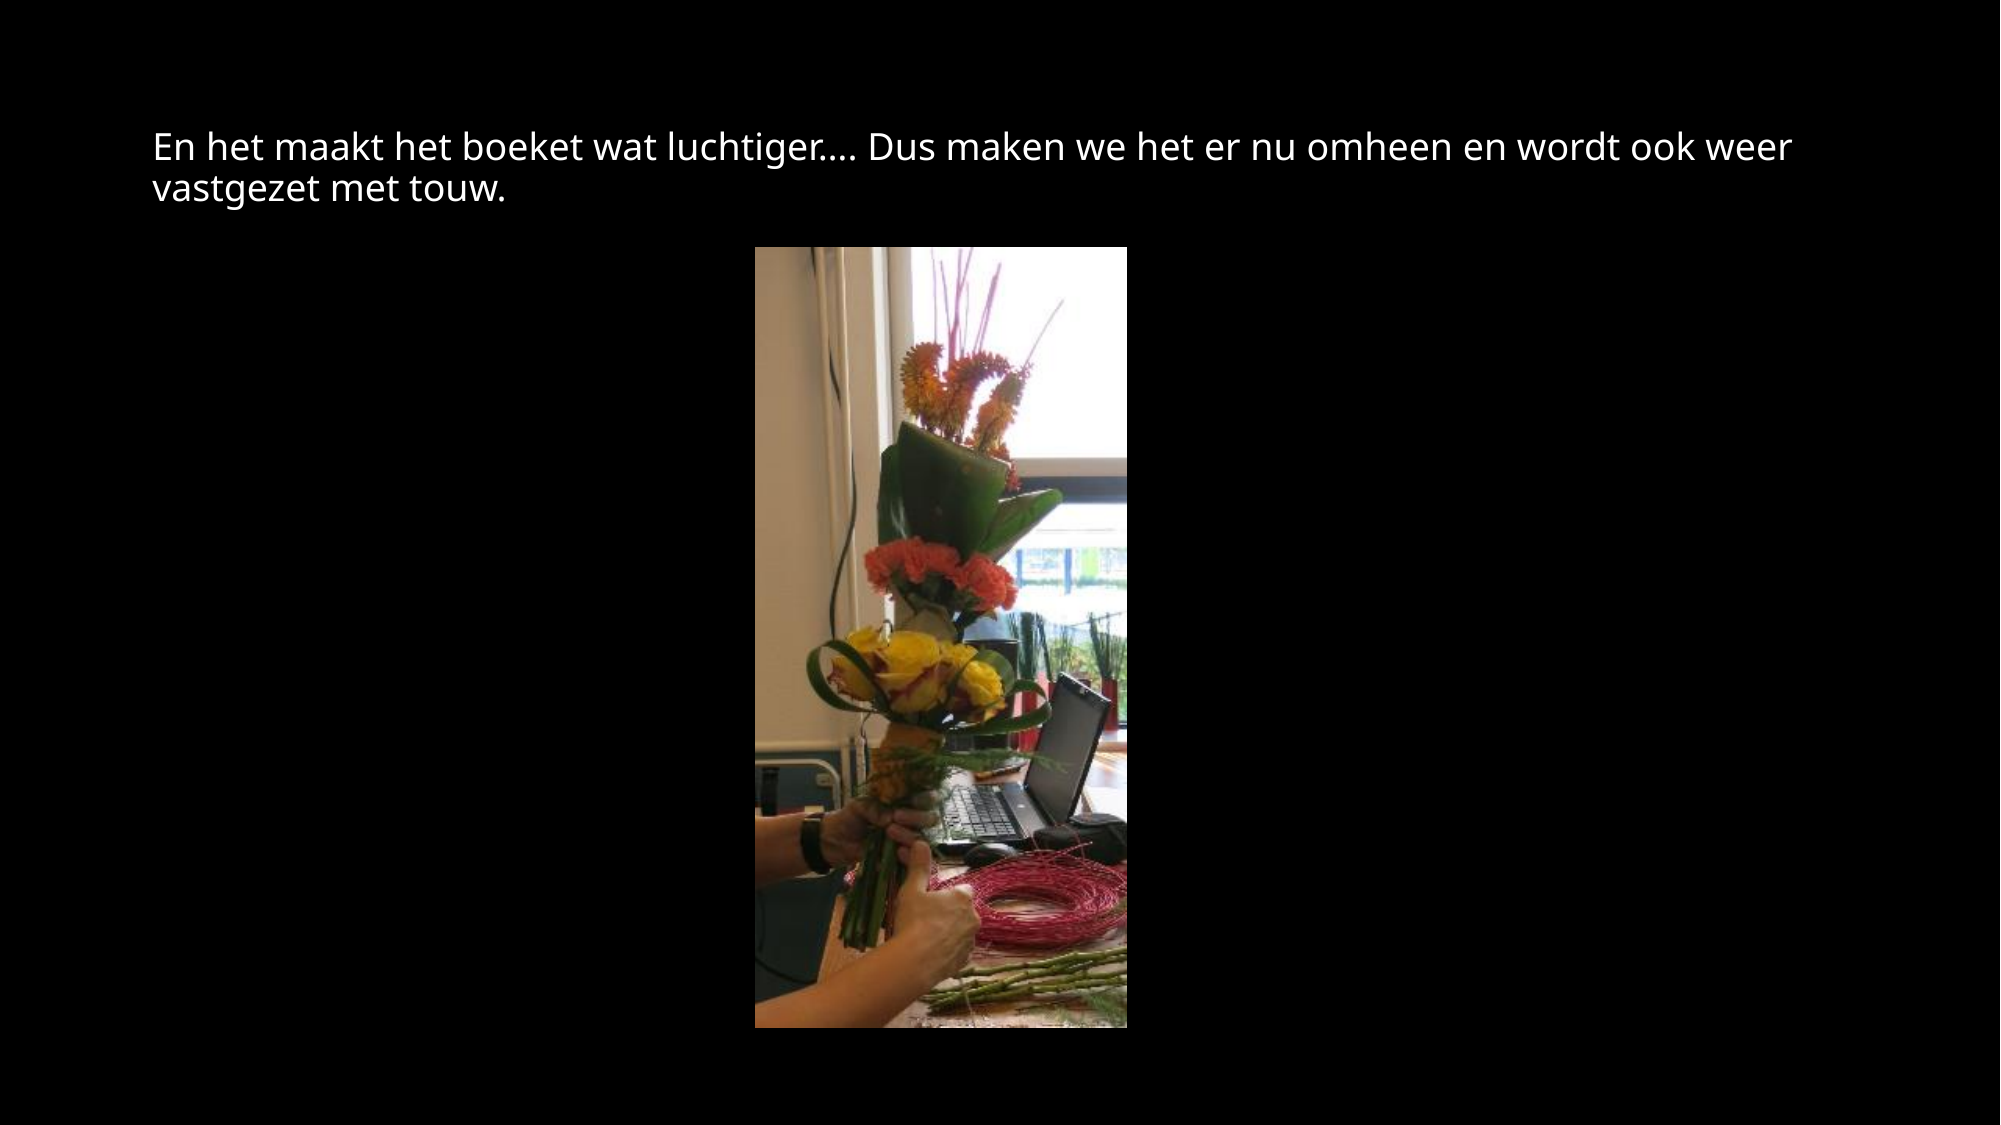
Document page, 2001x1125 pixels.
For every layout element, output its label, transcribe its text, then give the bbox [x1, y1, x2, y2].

title En het maakt het boeket wat luchtiger…. Dus maken we het er nu omheen en wordt ook weer vastgezet met touw. [137, 59, 1863, 278]
picture [755, 247, 1127, 1028]
